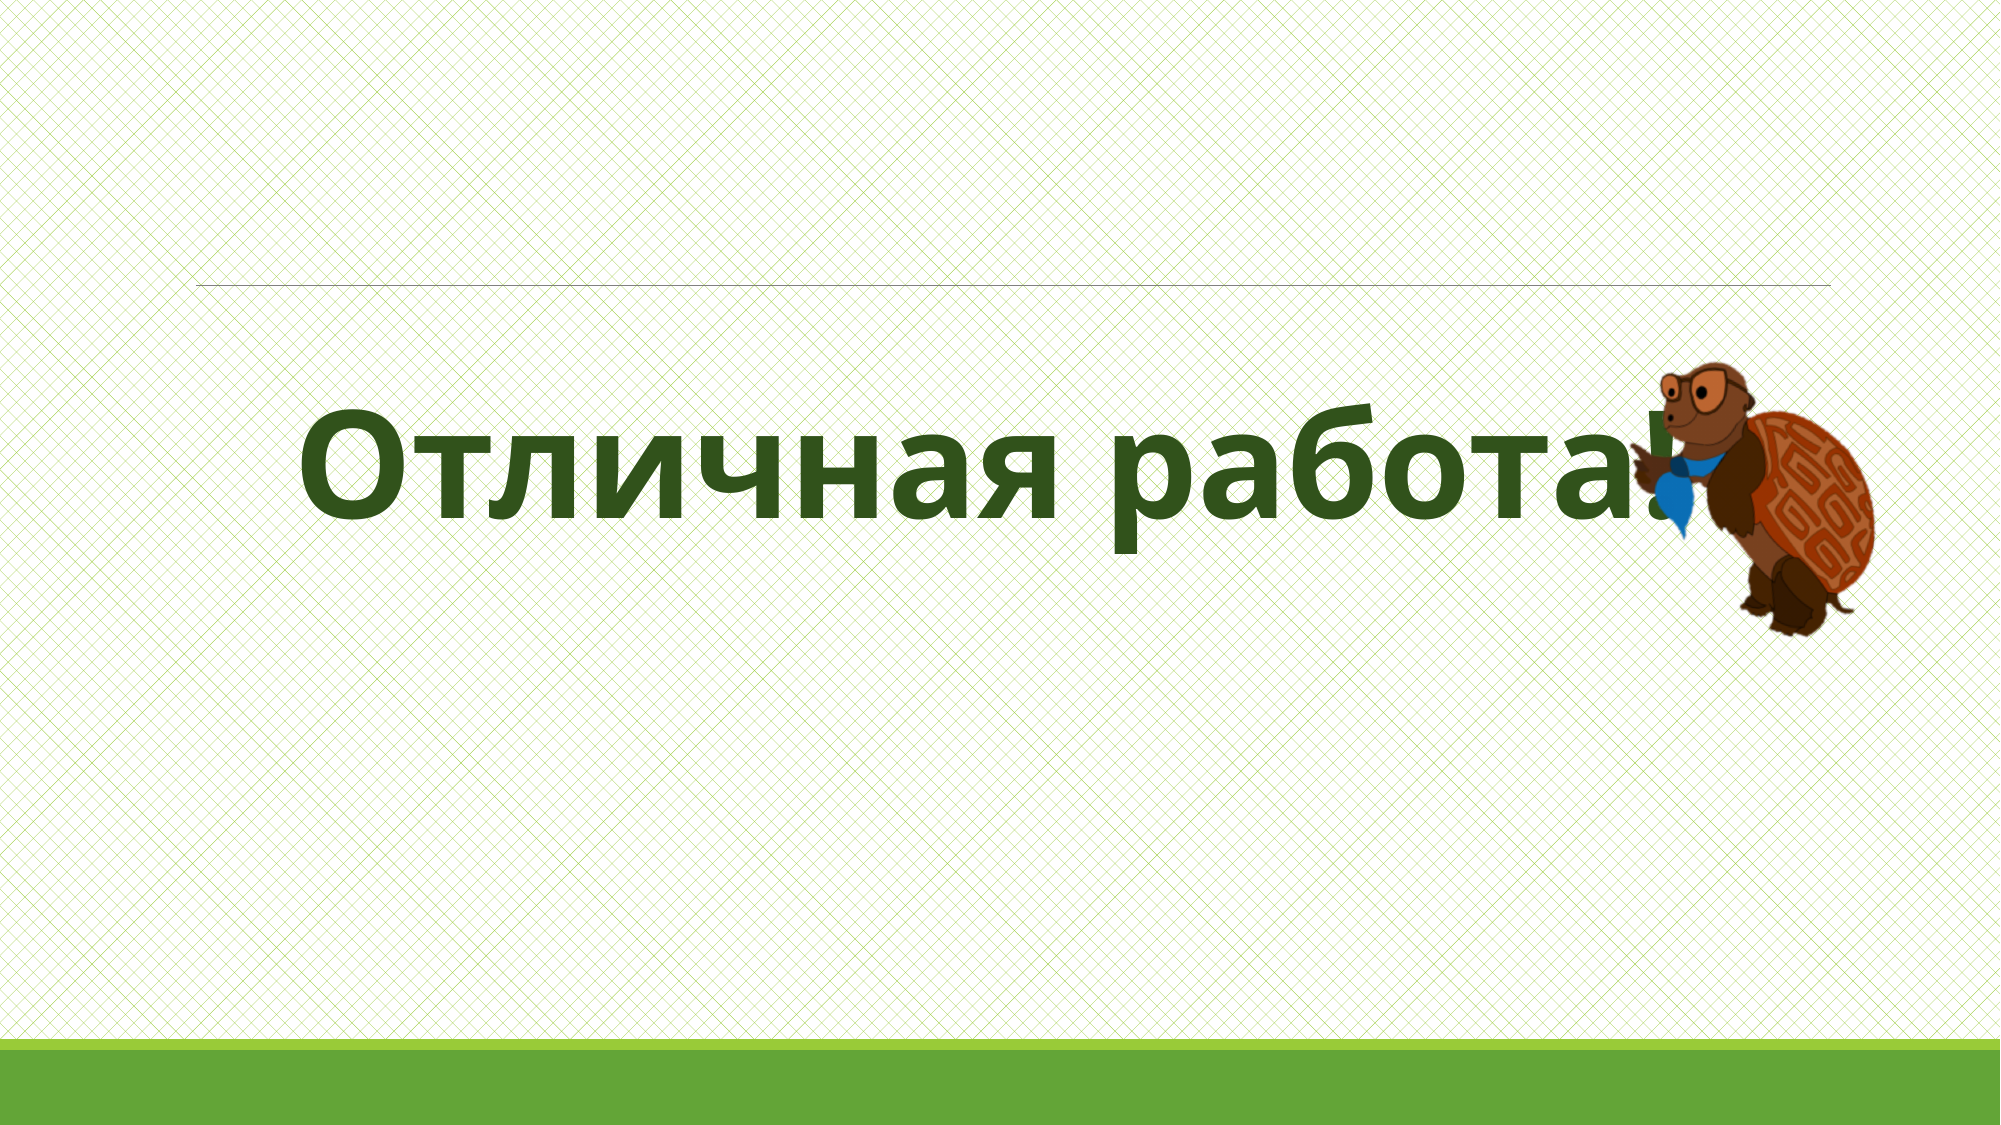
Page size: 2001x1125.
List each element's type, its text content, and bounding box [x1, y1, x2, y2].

title Отличная работа! [163, 318, 1814, 557]
picture [1605, 334, 1907, 653]
